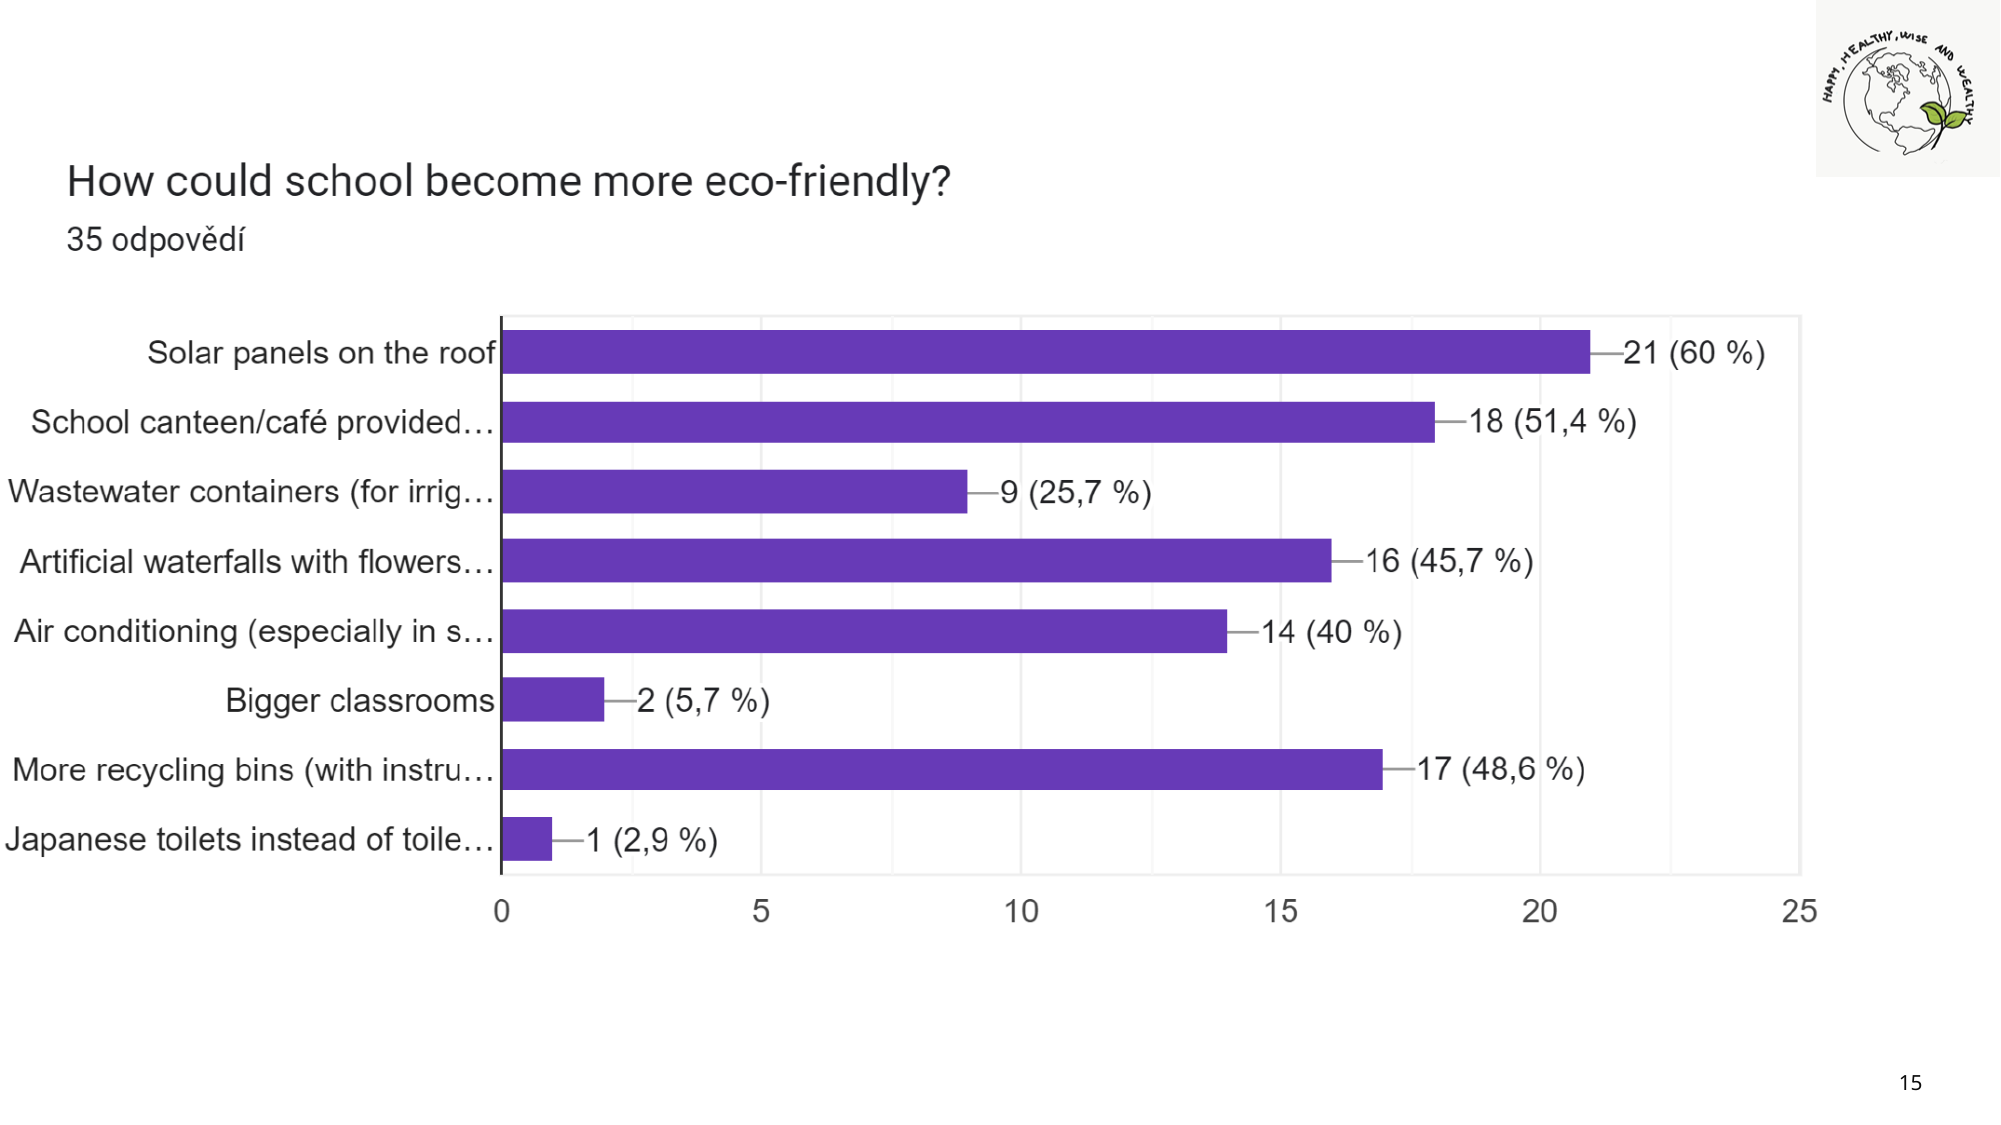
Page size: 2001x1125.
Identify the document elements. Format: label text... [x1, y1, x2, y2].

picture [0, 0, 2000, 1039]
slide_number ‹#› [1777, 1061, 1938, 1107]
